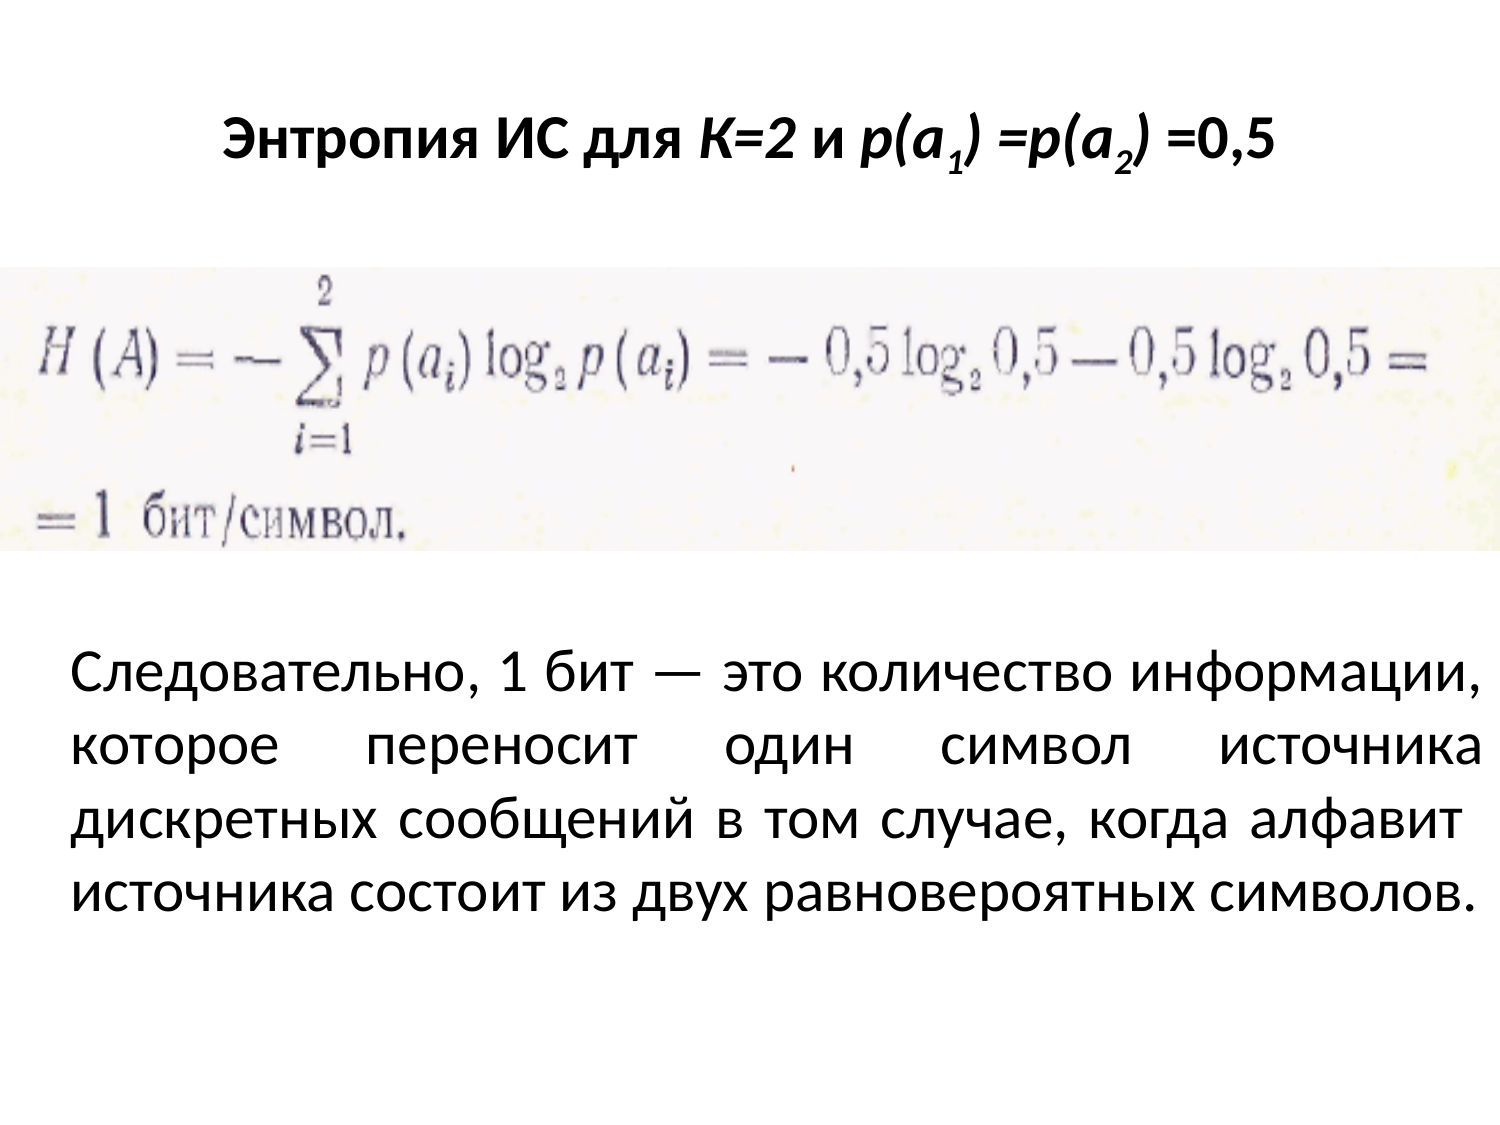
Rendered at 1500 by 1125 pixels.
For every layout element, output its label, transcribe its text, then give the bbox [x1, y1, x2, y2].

title Энтропия ИС для К=2 и р(а1) =р(а2) =0,5 [75, 45, 1425, 233]
picture [0, 266, 1500, 551]
list Следовательно, 1 бит — это количество информации, которое переносит один символ источника дискретных сообщений в том случае, когда алфавит источника состоит из двух равновероятных символов. [0, 557, 1500, 1005]
